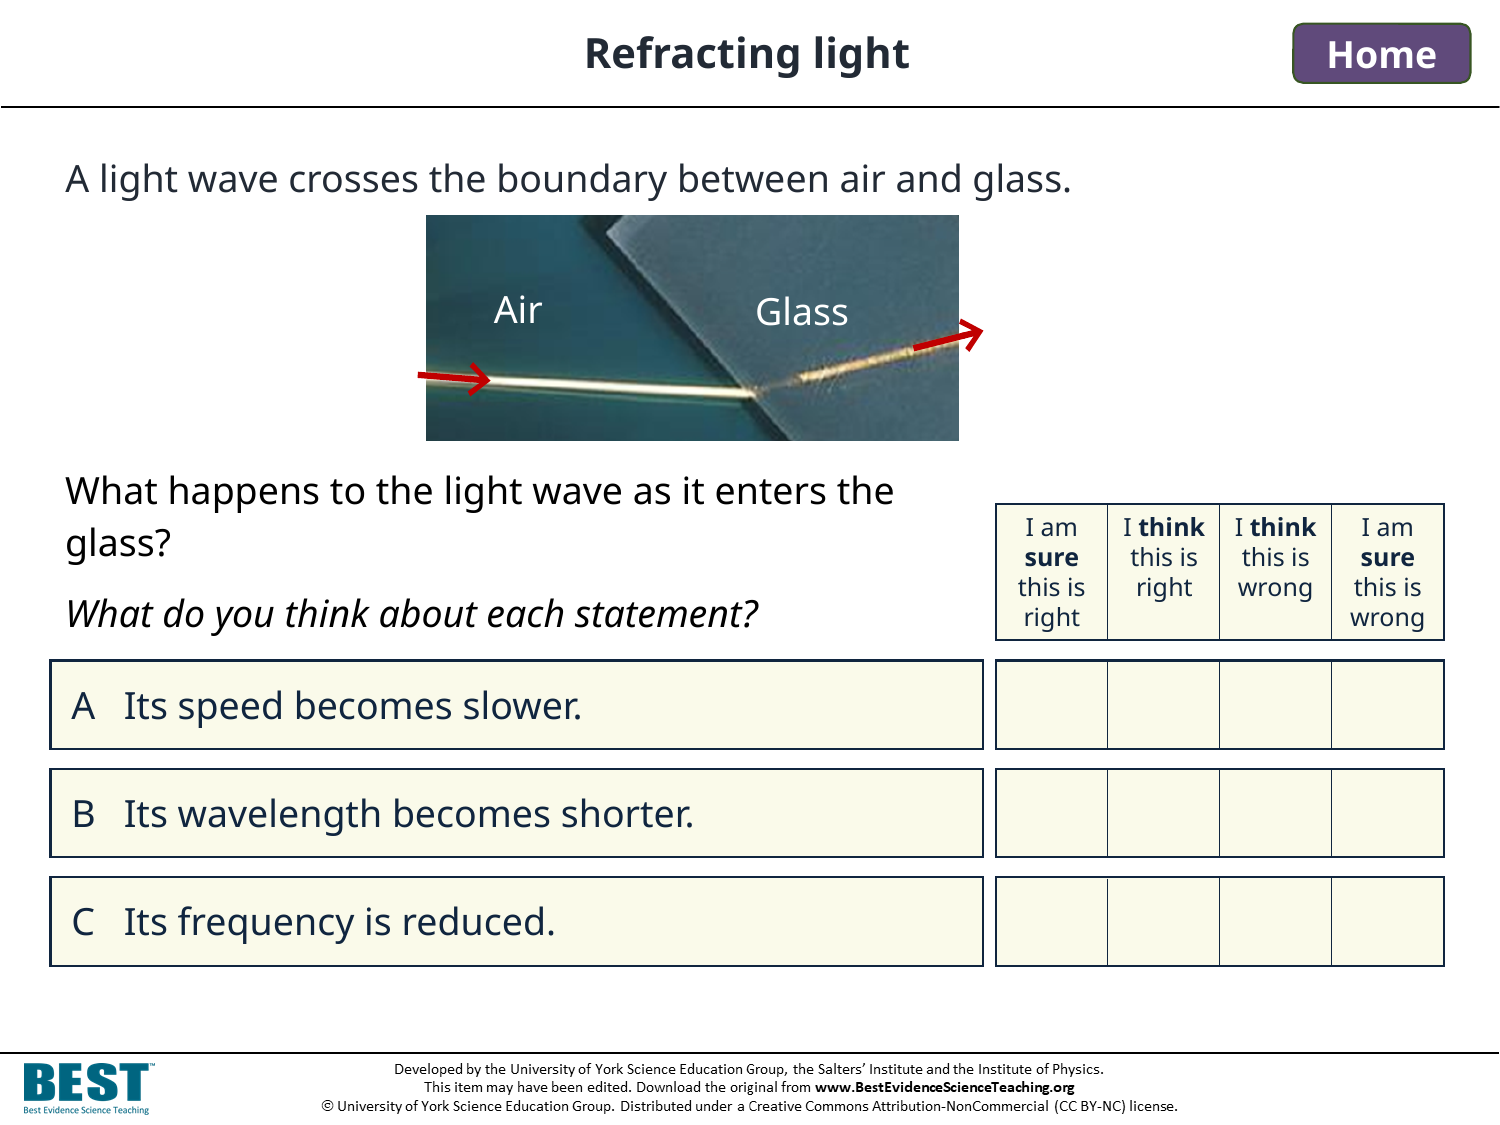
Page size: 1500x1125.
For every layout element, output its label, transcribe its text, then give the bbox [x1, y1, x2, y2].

picture [0, 106, 1500, 1125]
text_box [995, 768, 1444, 859]
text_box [417, 215, 984, 441]
text_box Refracting light [23, 4, 1471, 99]
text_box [995, 660, 1444, 750]
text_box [995, 503, 1444, 642]
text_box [995, 876, 1444, 968]
text_box Home [1292, 22, 1472, 84]
